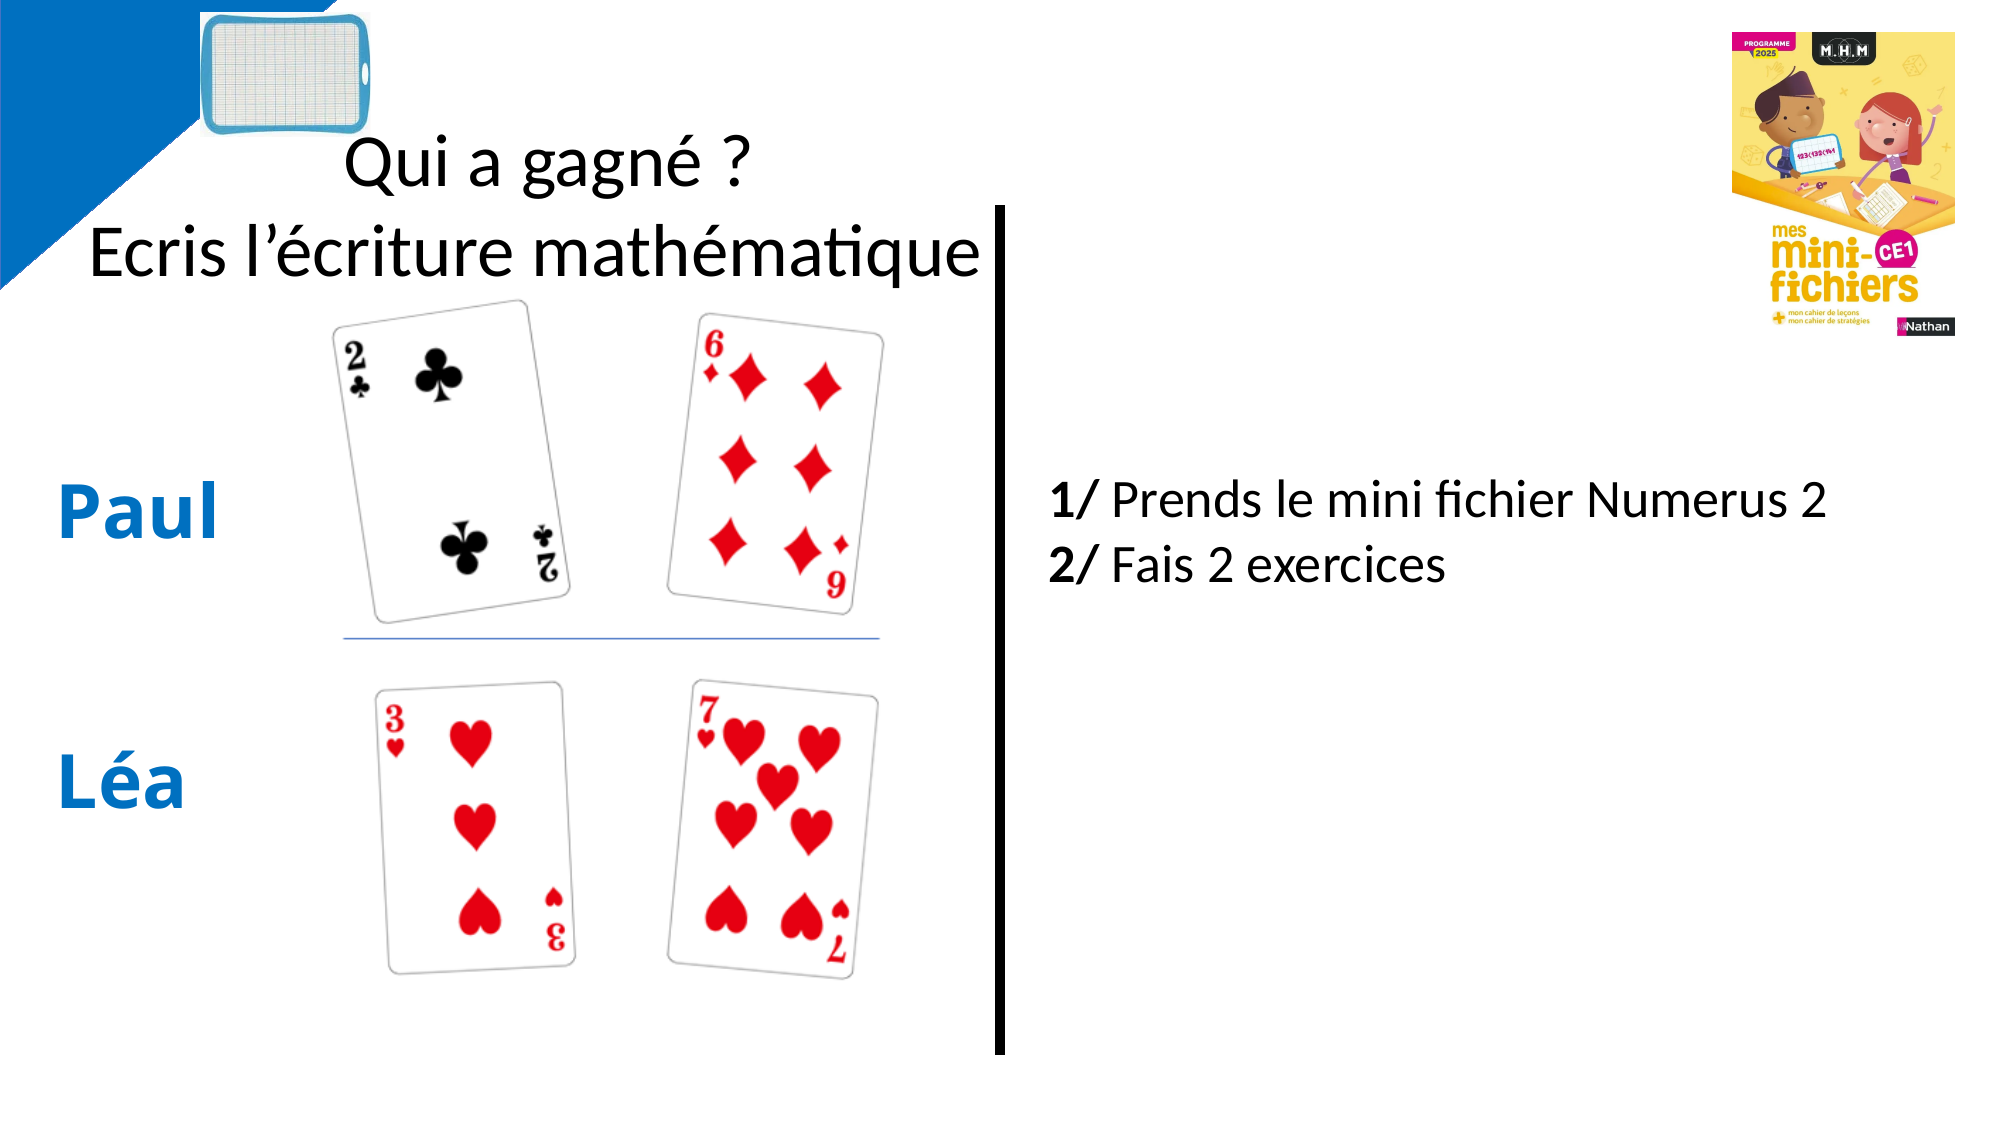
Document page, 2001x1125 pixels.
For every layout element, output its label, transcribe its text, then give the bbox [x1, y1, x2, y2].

text_box 1/ Prends le mini fichier Numerus 2 2/ Fais 2 exercices [1033, 456, 1954, 602]
picture [199, 12, 371, 137]
text_box Qui a gagné ? Ecris l’écriture mathématique [73, 103, 1026, 299]
text_box [0, 0, 337, 290]
text_box Paul Léa [41, 456, 236, 832]
picture [1732, 32, 1955, 343]
picture [285, 289, 893, 993]
